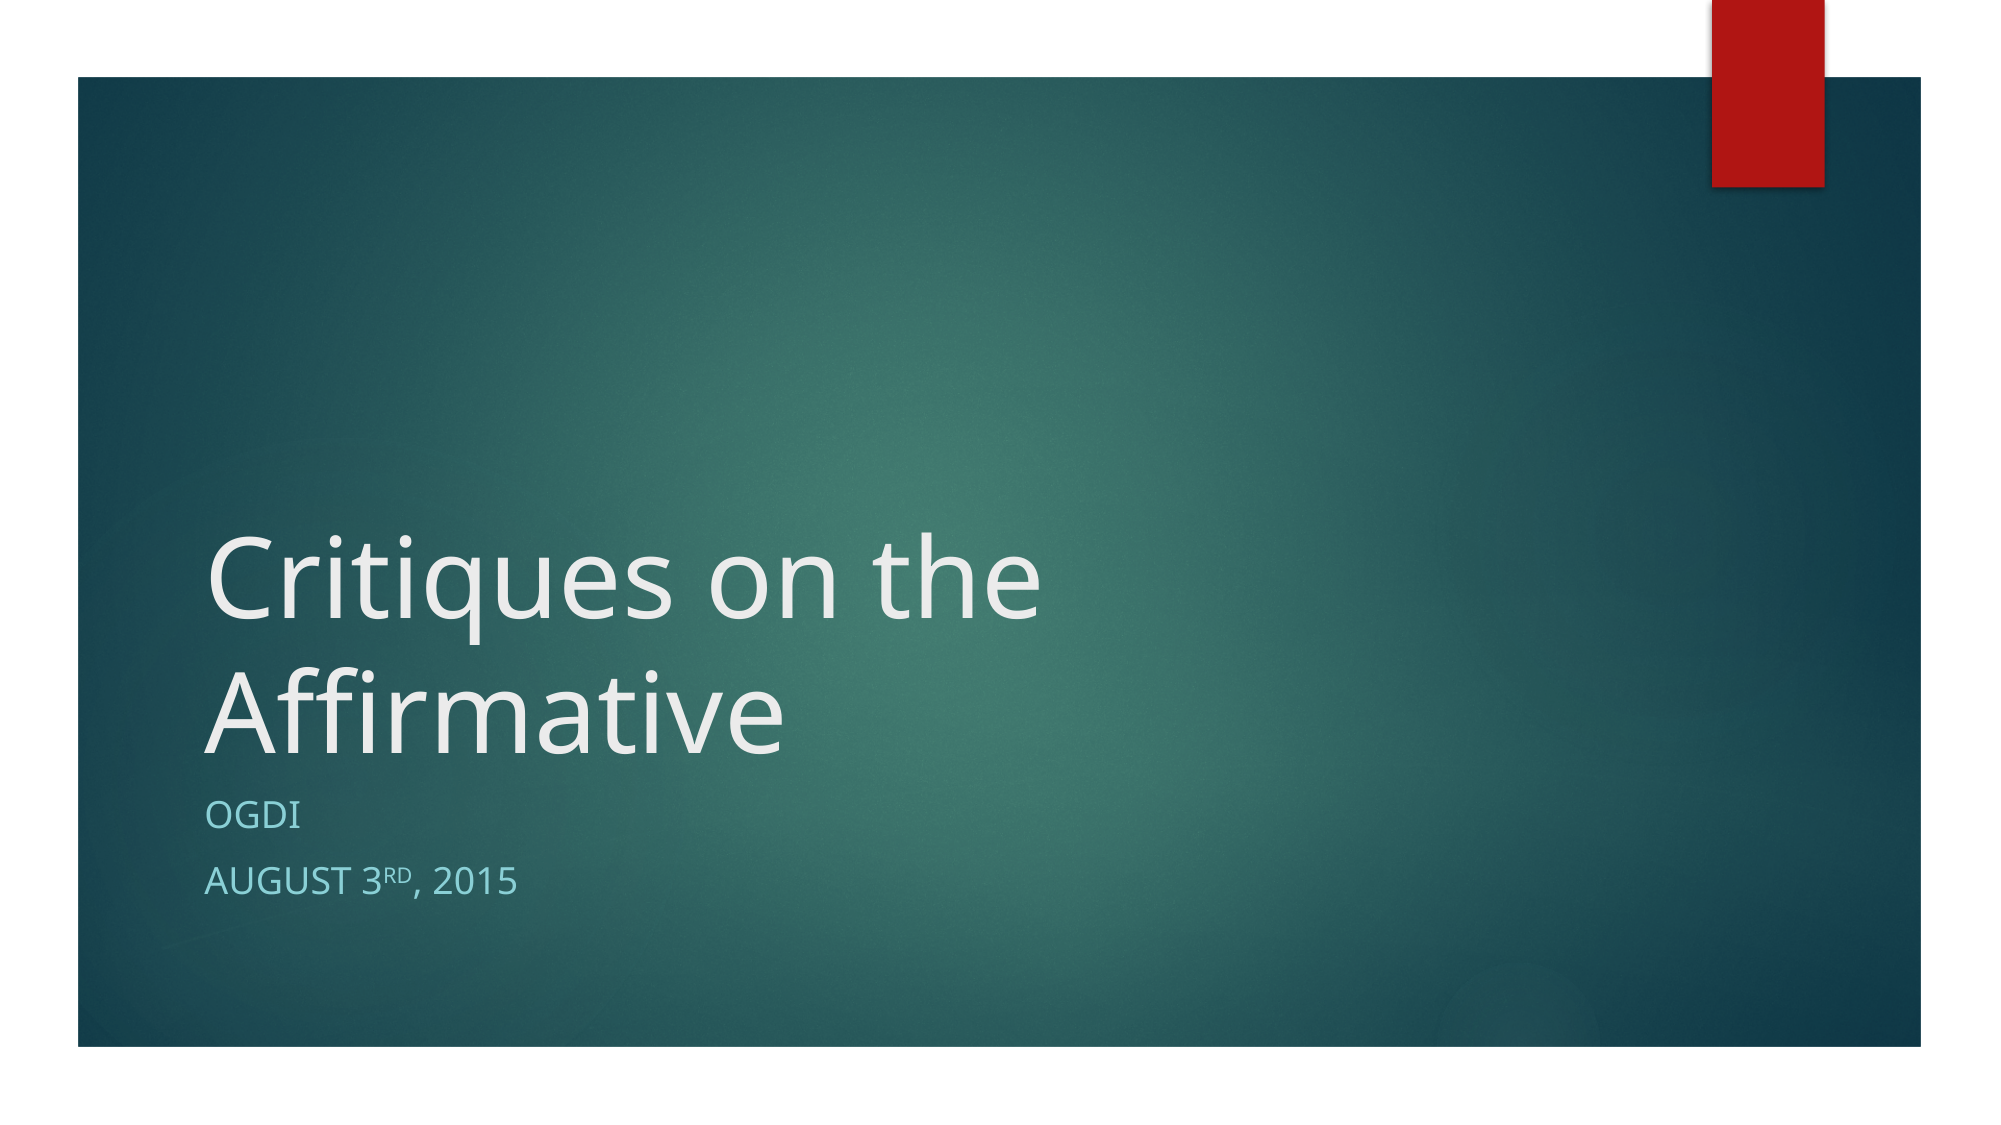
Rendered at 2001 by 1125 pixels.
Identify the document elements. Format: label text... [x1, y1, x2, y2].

subtitle OGDI August 3rd, 2015 [189, 783, 1638, 925]
title Critiques on the Affirmative [189, 344, 1638, 783]
